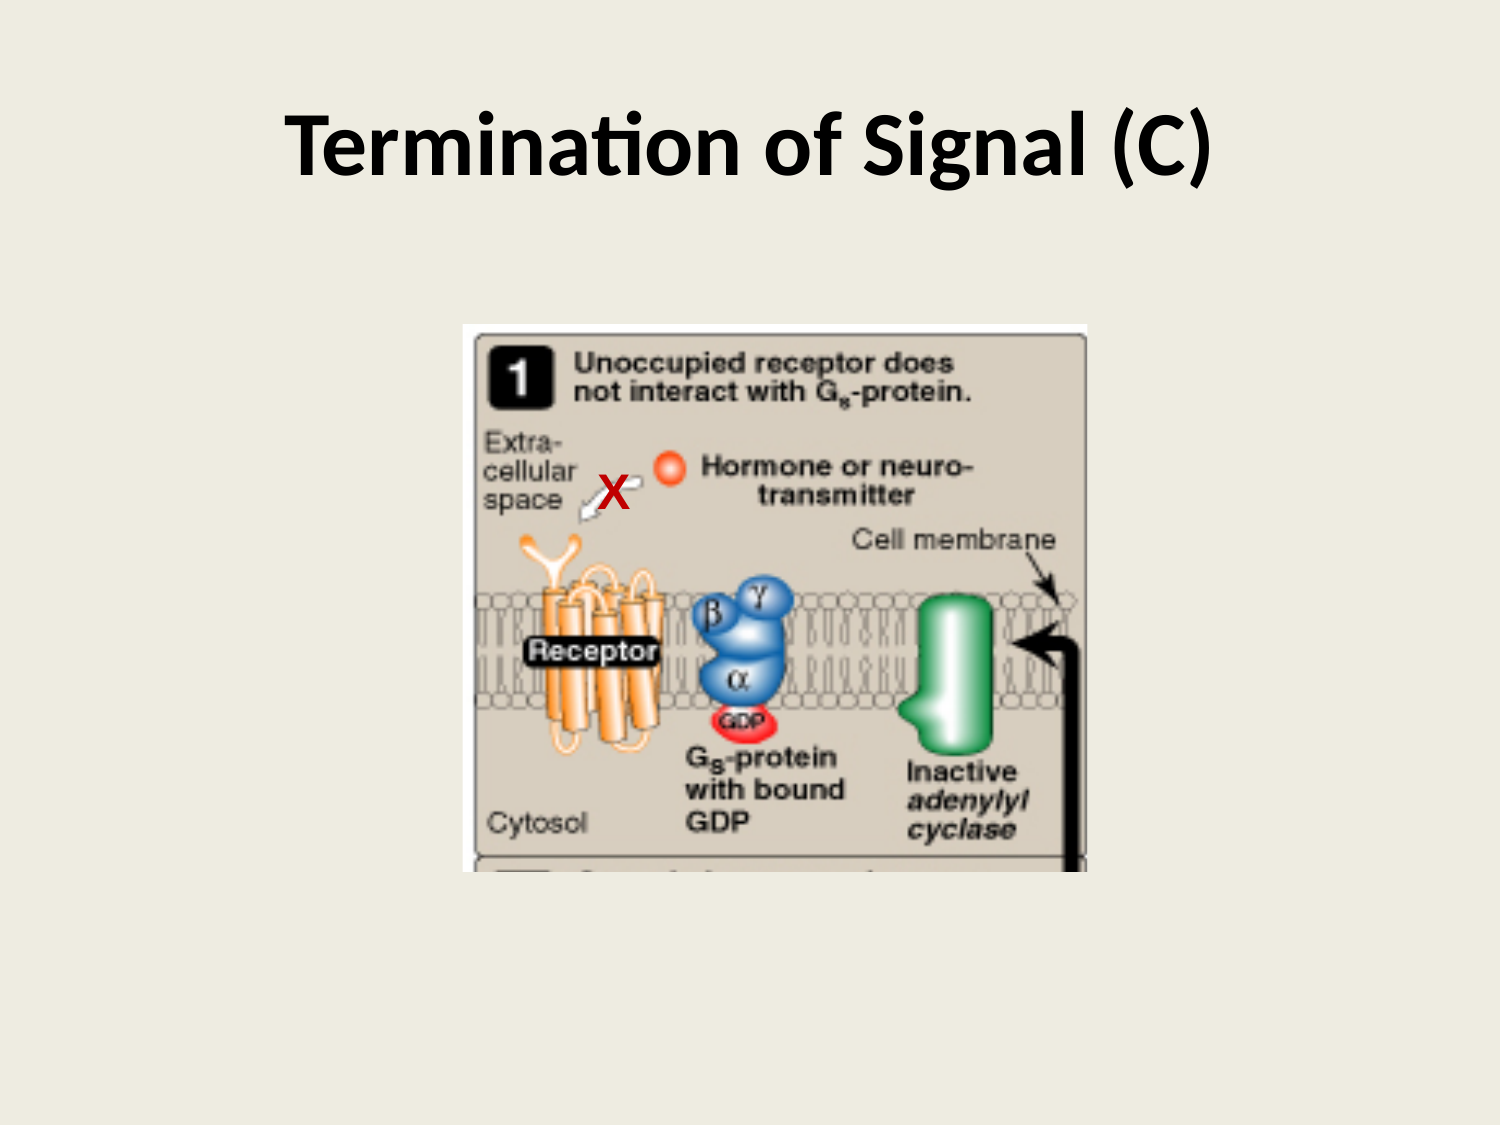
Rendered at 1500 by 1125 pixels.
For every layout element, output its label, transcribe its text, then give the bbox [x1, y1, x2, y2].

title Termination of Signal (C) [74, 44, 1426, 233]
picture [462, 324, 1088, 872]
